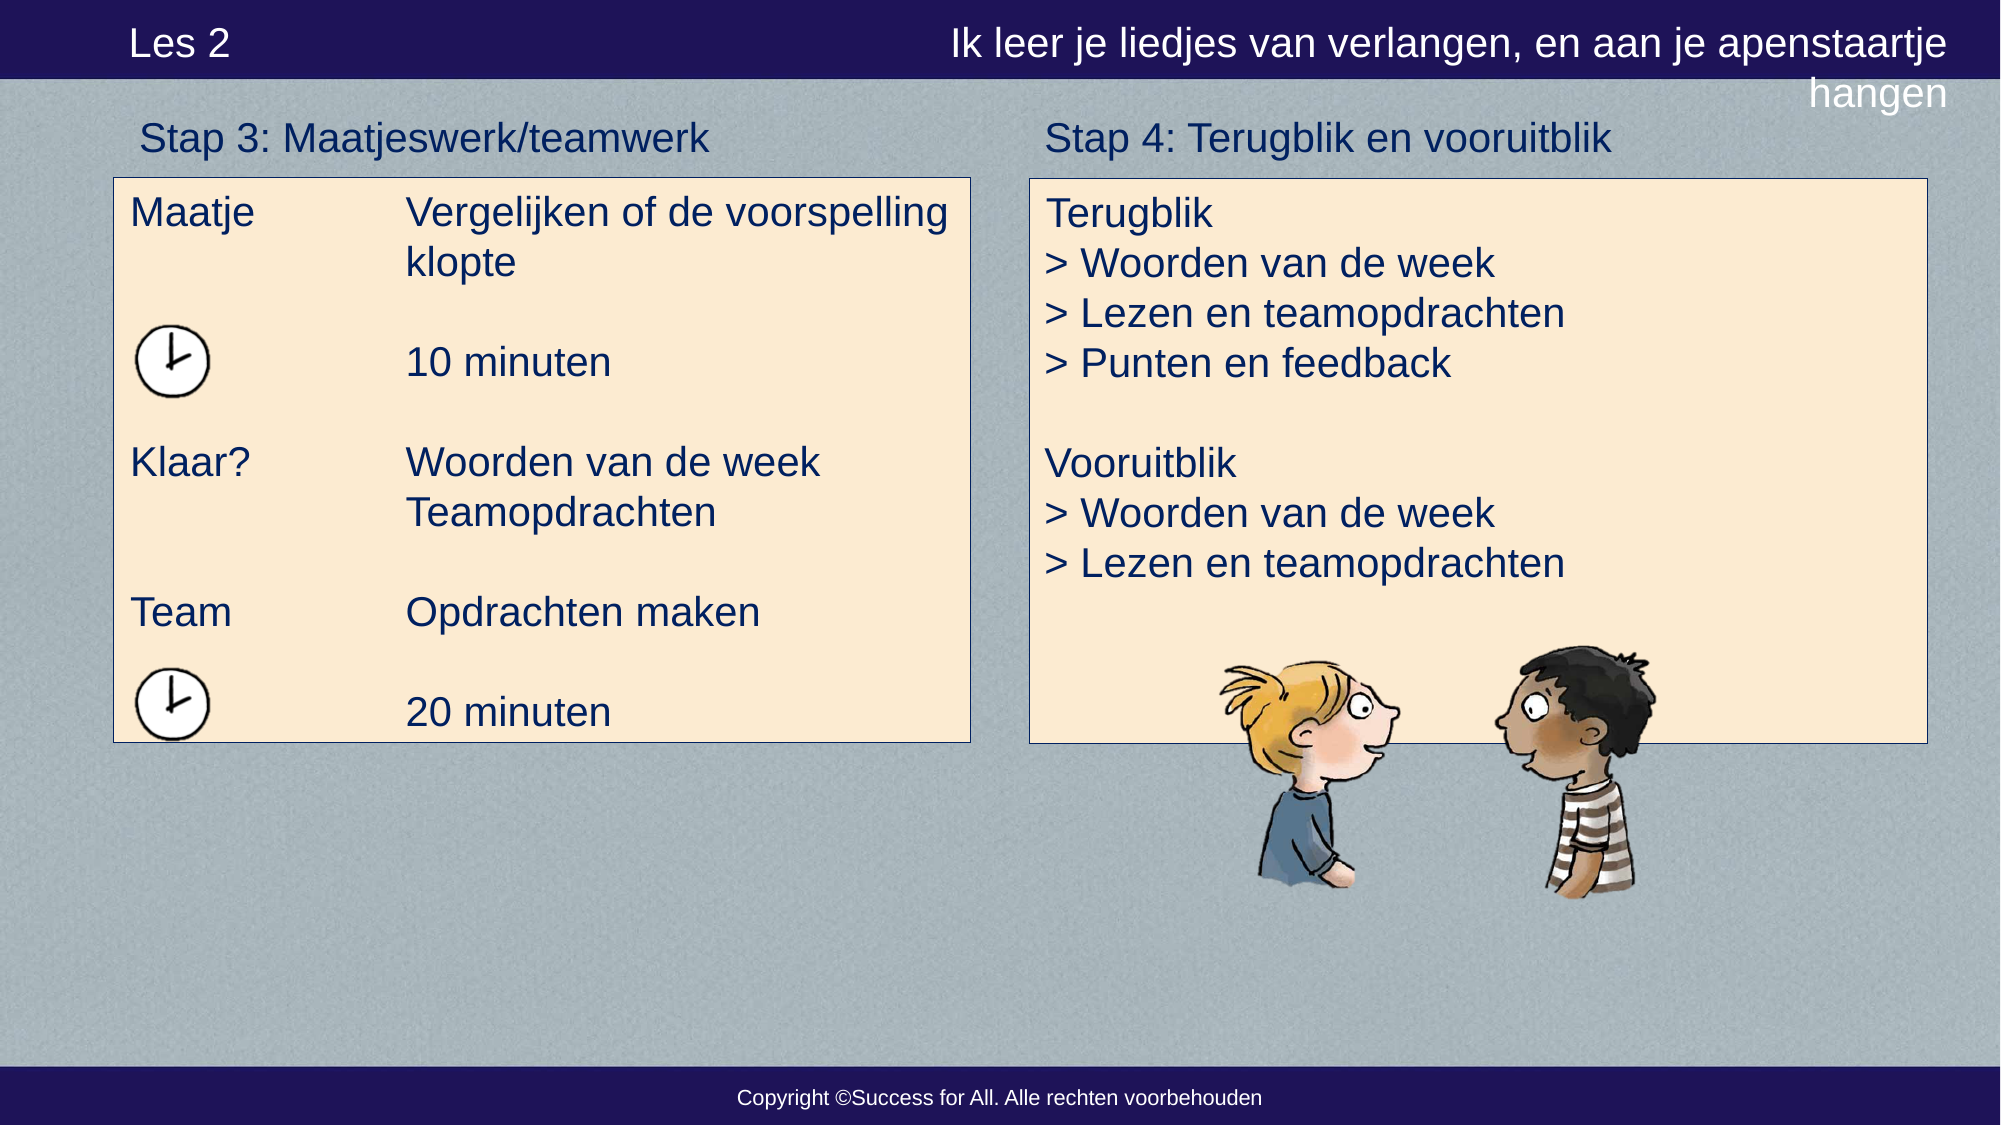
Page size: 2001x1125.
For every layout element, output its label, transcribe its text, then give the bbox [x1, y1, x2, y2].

text_box Terugblik > Woorden van de week > Lezen en teamopdrachten > Punten en feedback Vooruitblik > Woorden van de week > Lezen en teamopdrachten [1029, 178, 1928, 744]
text_box Les 2 [114, 8, 354, 73]
text_box Stap 4: Terugblik en vooruitblik [1029, 123, 1822, 169]
text_box Copyright ©Success for All. Alle rechten voorbehouden [0, 1076, 2000, 1125]
text_box Ik leer je liedjes van verlangen, en aan je apenstaartje hangen [786, 8, 1963, 123]
text_box Stap 3: Maatjeswerk/teamwerk [124, 103, 917, 169]
picture [0, 0, 2001, 1125]
text_box Maatje Vergelijken of de voorspelling klopte 10 minuten Klaar? Woorden van de week Teamopdrachten Team Opdrachten maken 20 minuten [113, 177, 971, 743]
